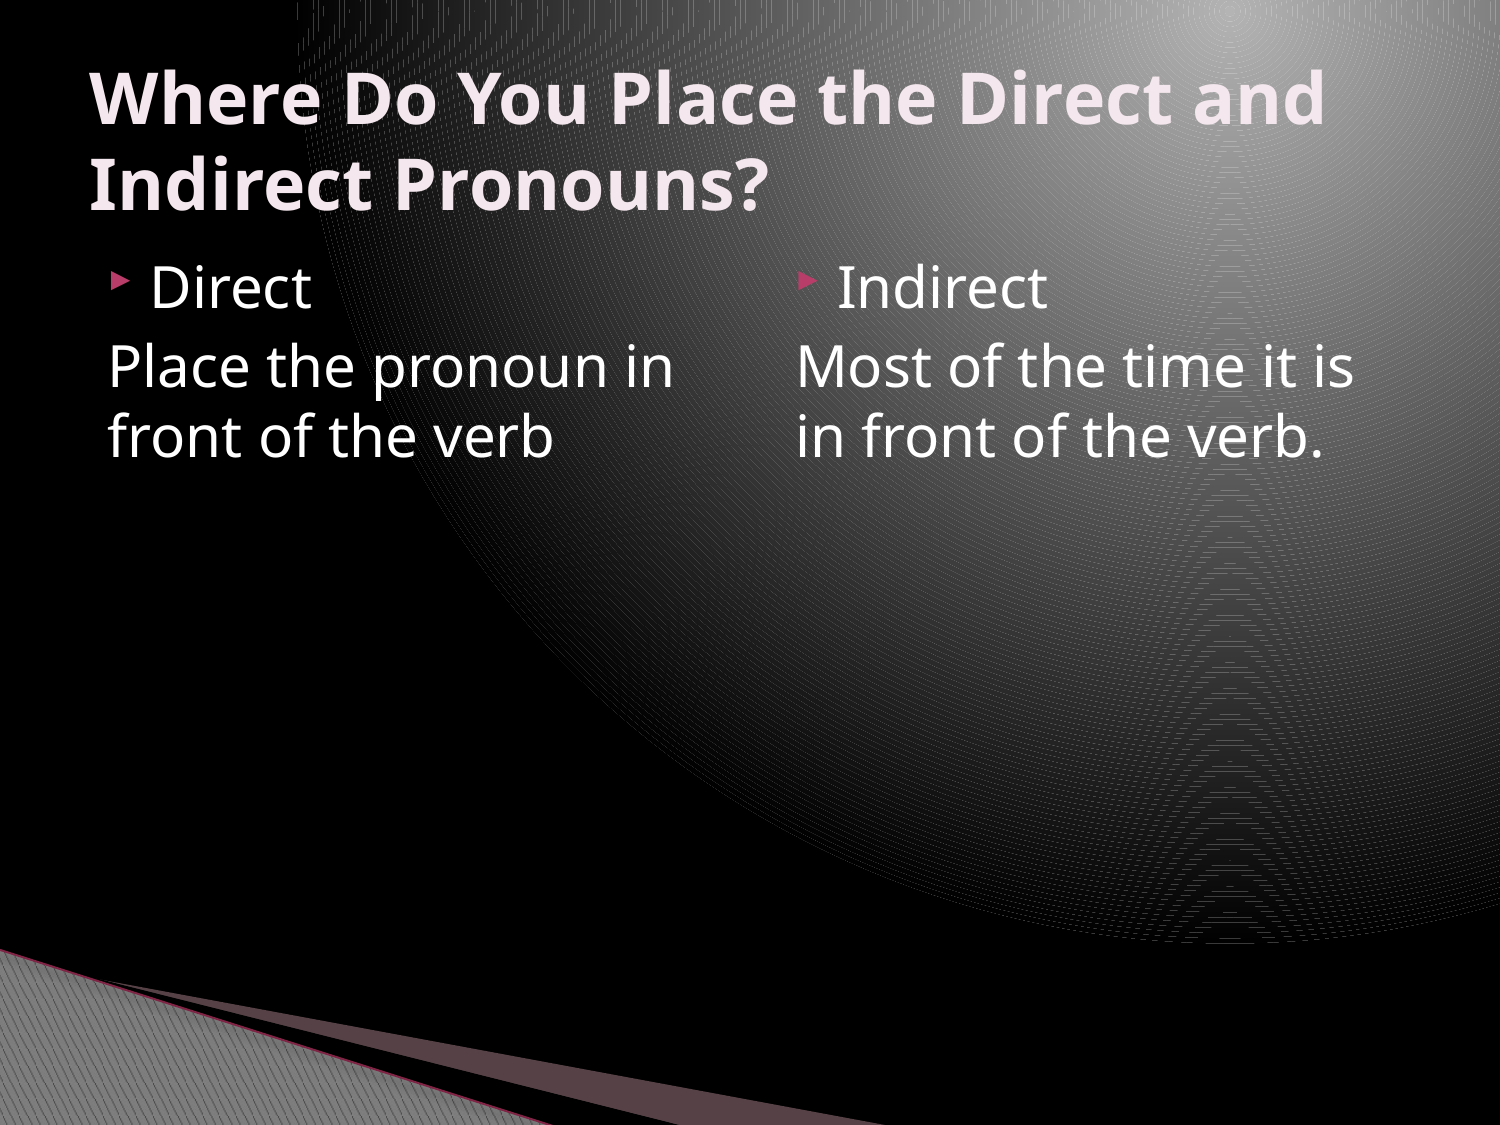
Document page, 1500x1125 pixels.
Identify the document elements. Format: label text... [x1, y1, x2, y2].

list Indirect Most of the time it is in front of the verb. [762, 243, 1425, 986]
picture [0, 952, 543, 1125]
title Where Do You Place the Direct and Indirect Pronouns? [75, 45, 1425, 233]
list Direct Place the pronoun in front of the verb [75, 243, 738, 986]
